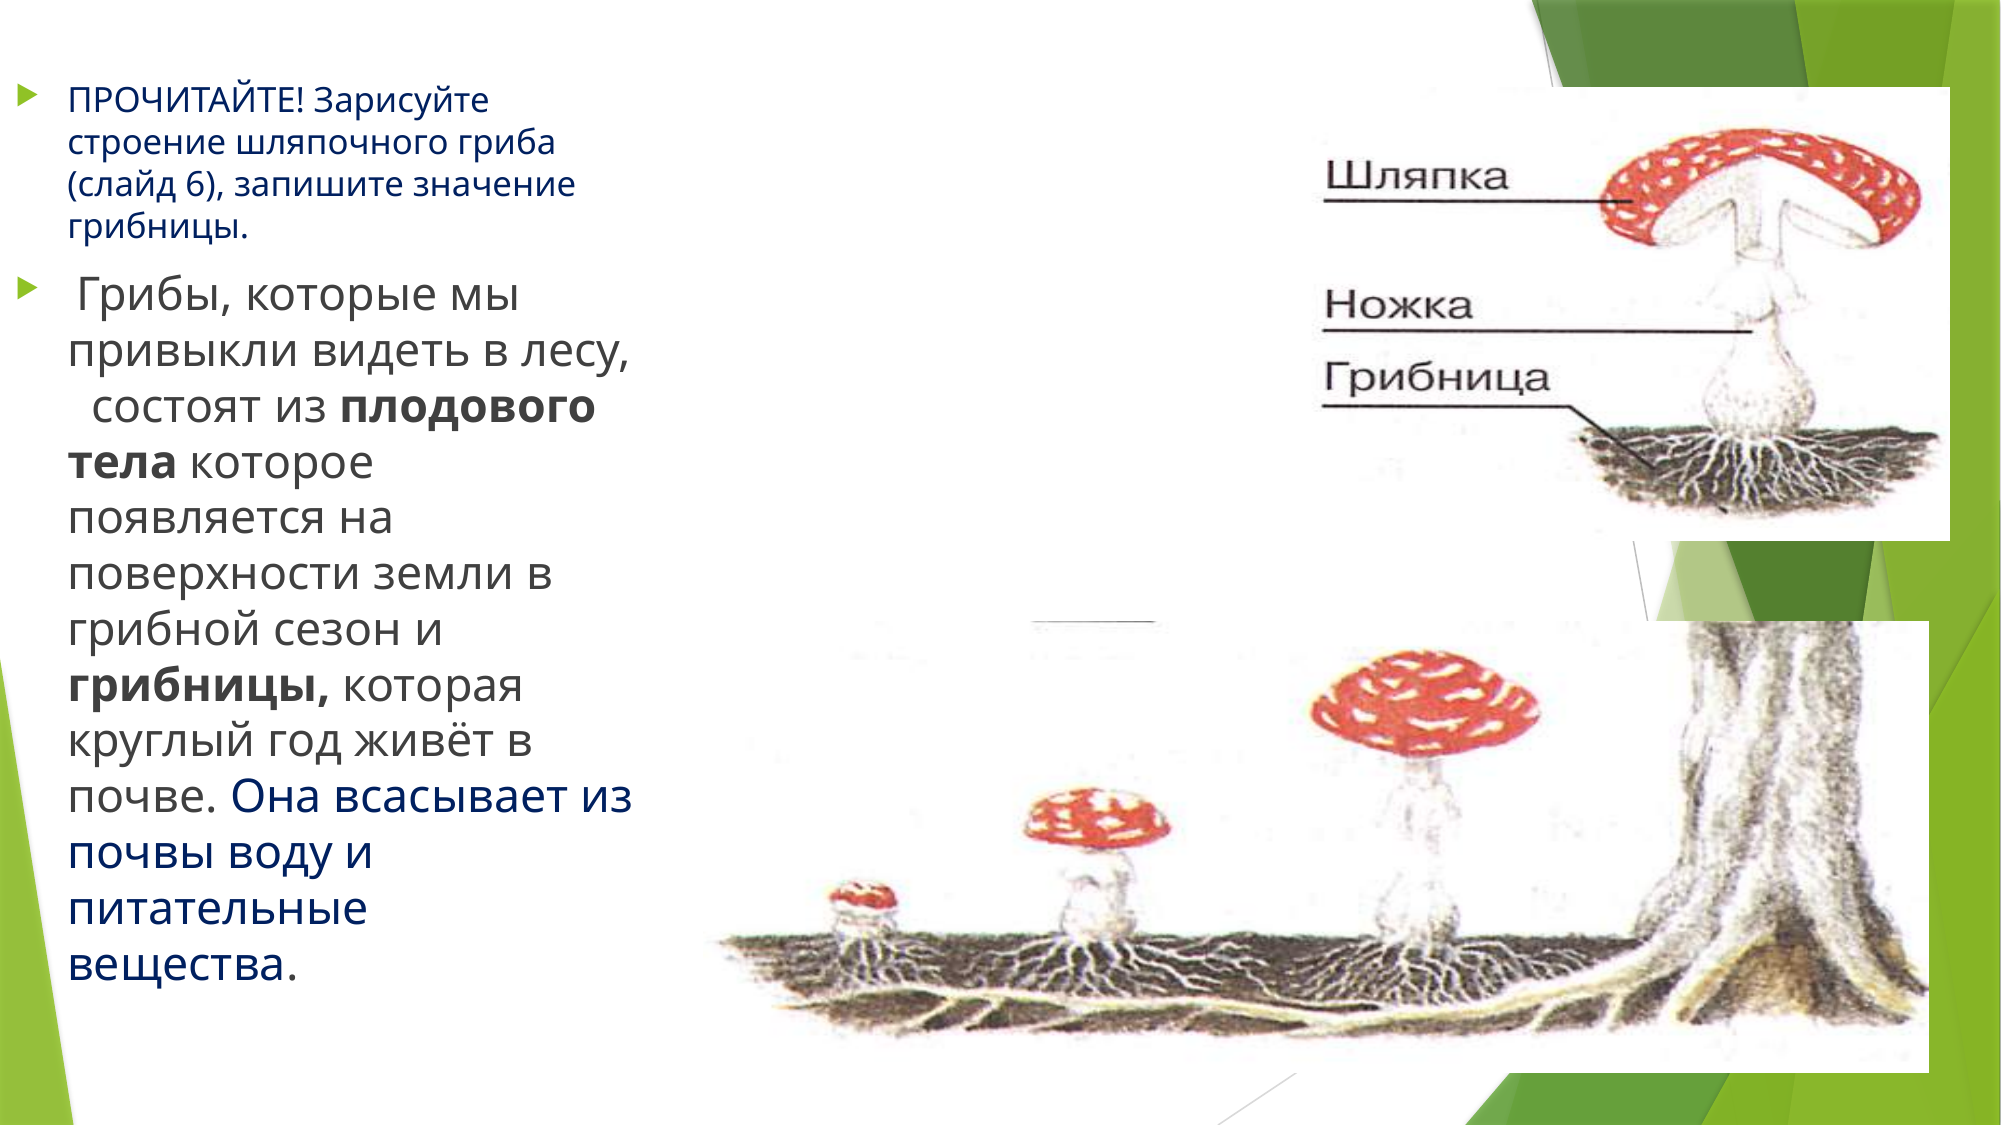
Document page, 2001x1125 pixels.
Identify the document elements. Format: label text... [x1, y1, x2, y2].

picture [702, 620, 1929, 1073]
list ПРОЧИТАЙТЕ! Зарисуйте строение шляпочного гриба (слайд 6), запишите значение грибницы. Грибы, которые мы привыкли видеть в лесу, состоят из плодового тела которое появляется на поверхности земли в грибной сезон и грибницы, которая круглый год живёт в почве. Она всасывает из почвы воду и питательные вещества. [0, 70, 658, 1005]
picture [1266, 87, 1950, 542]
